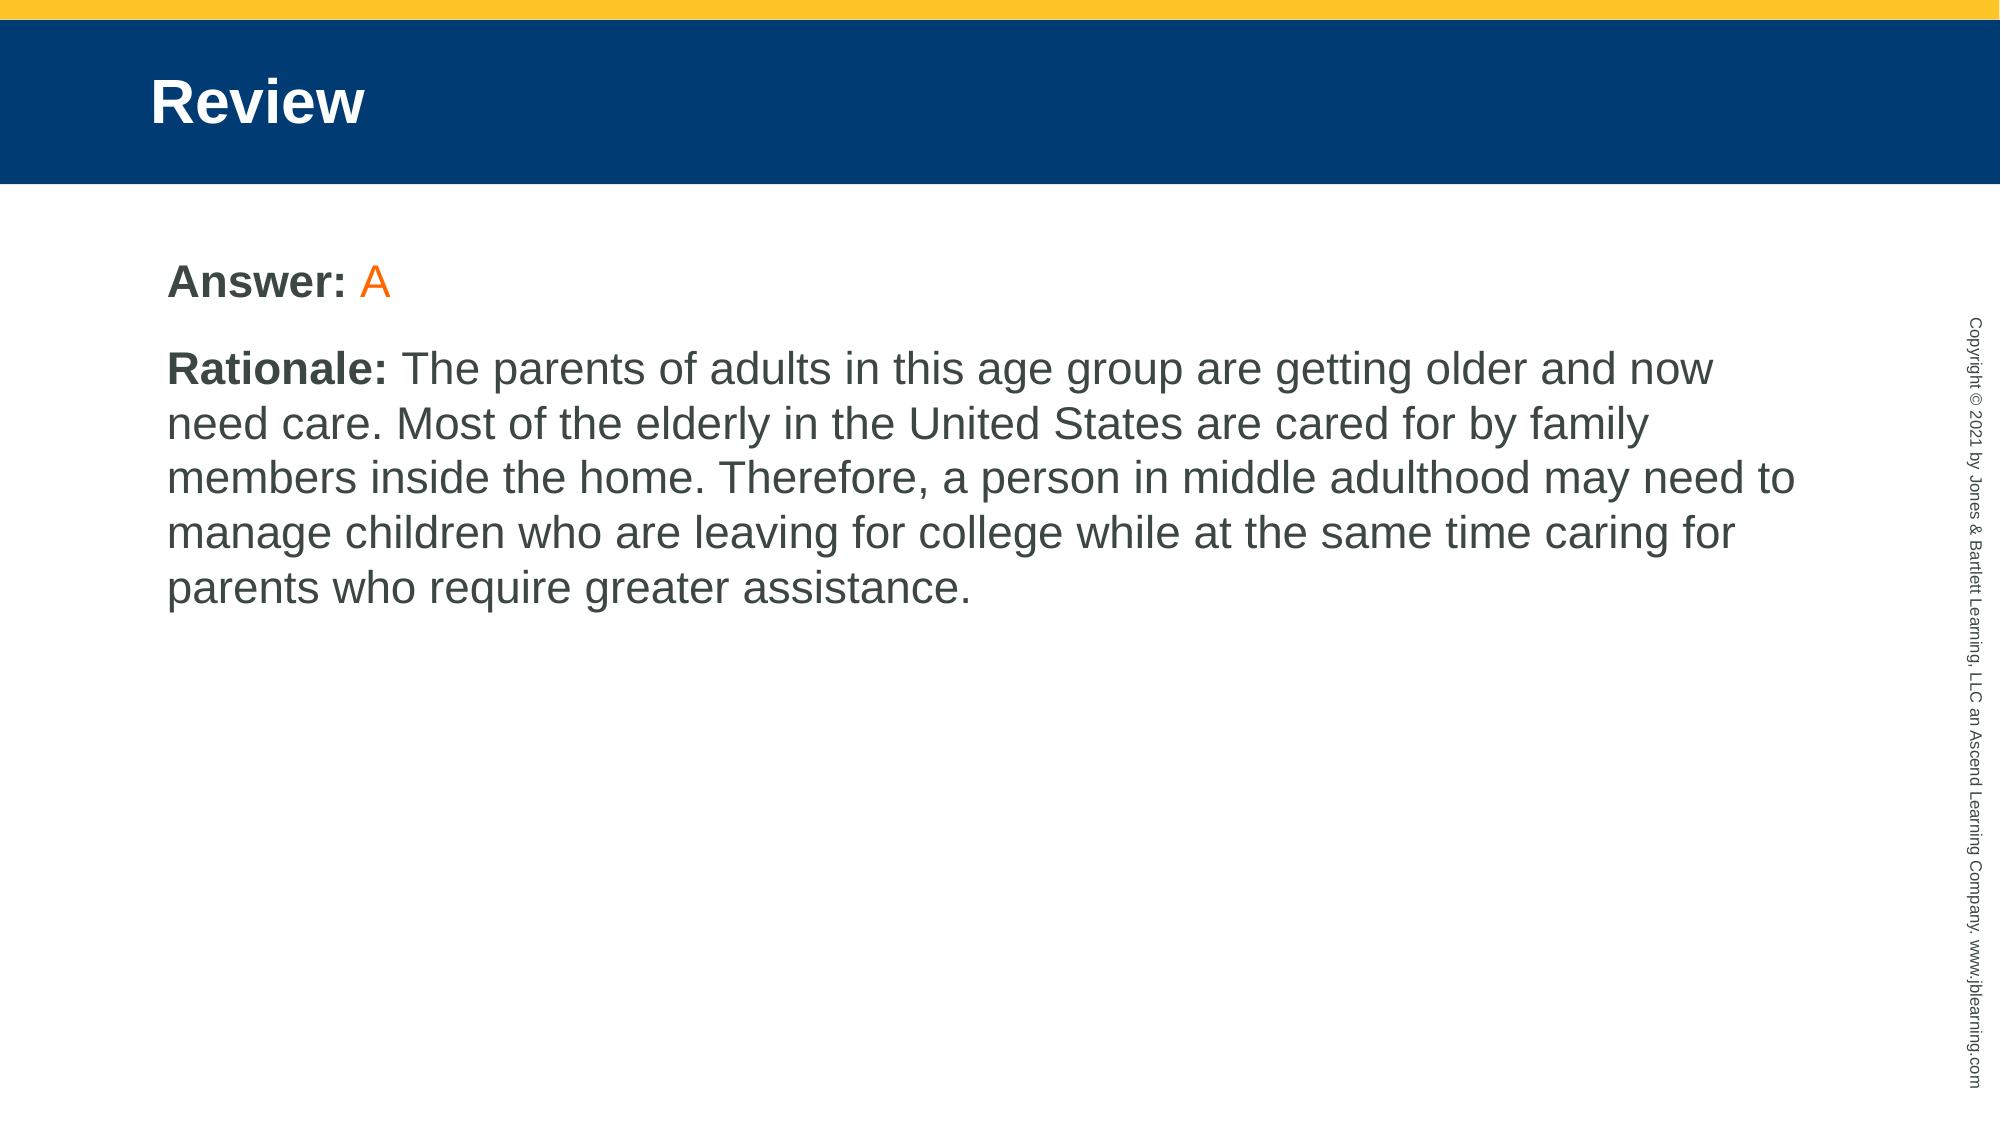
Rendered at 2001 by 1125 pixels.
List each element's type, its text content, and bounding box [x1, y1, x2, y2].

list Answer: A Rationale: The parents of adults in this age group are getting older and now need care. Most of the elderly in the United States are cared for by family members inside the home. Therefore, a person in middle adulthood may need to manage children who are leaving for college while at the same time caring for parents who require greater assistance. [151, 244, 1840, 1016]
title Review [0, 19, 2000, 185]
